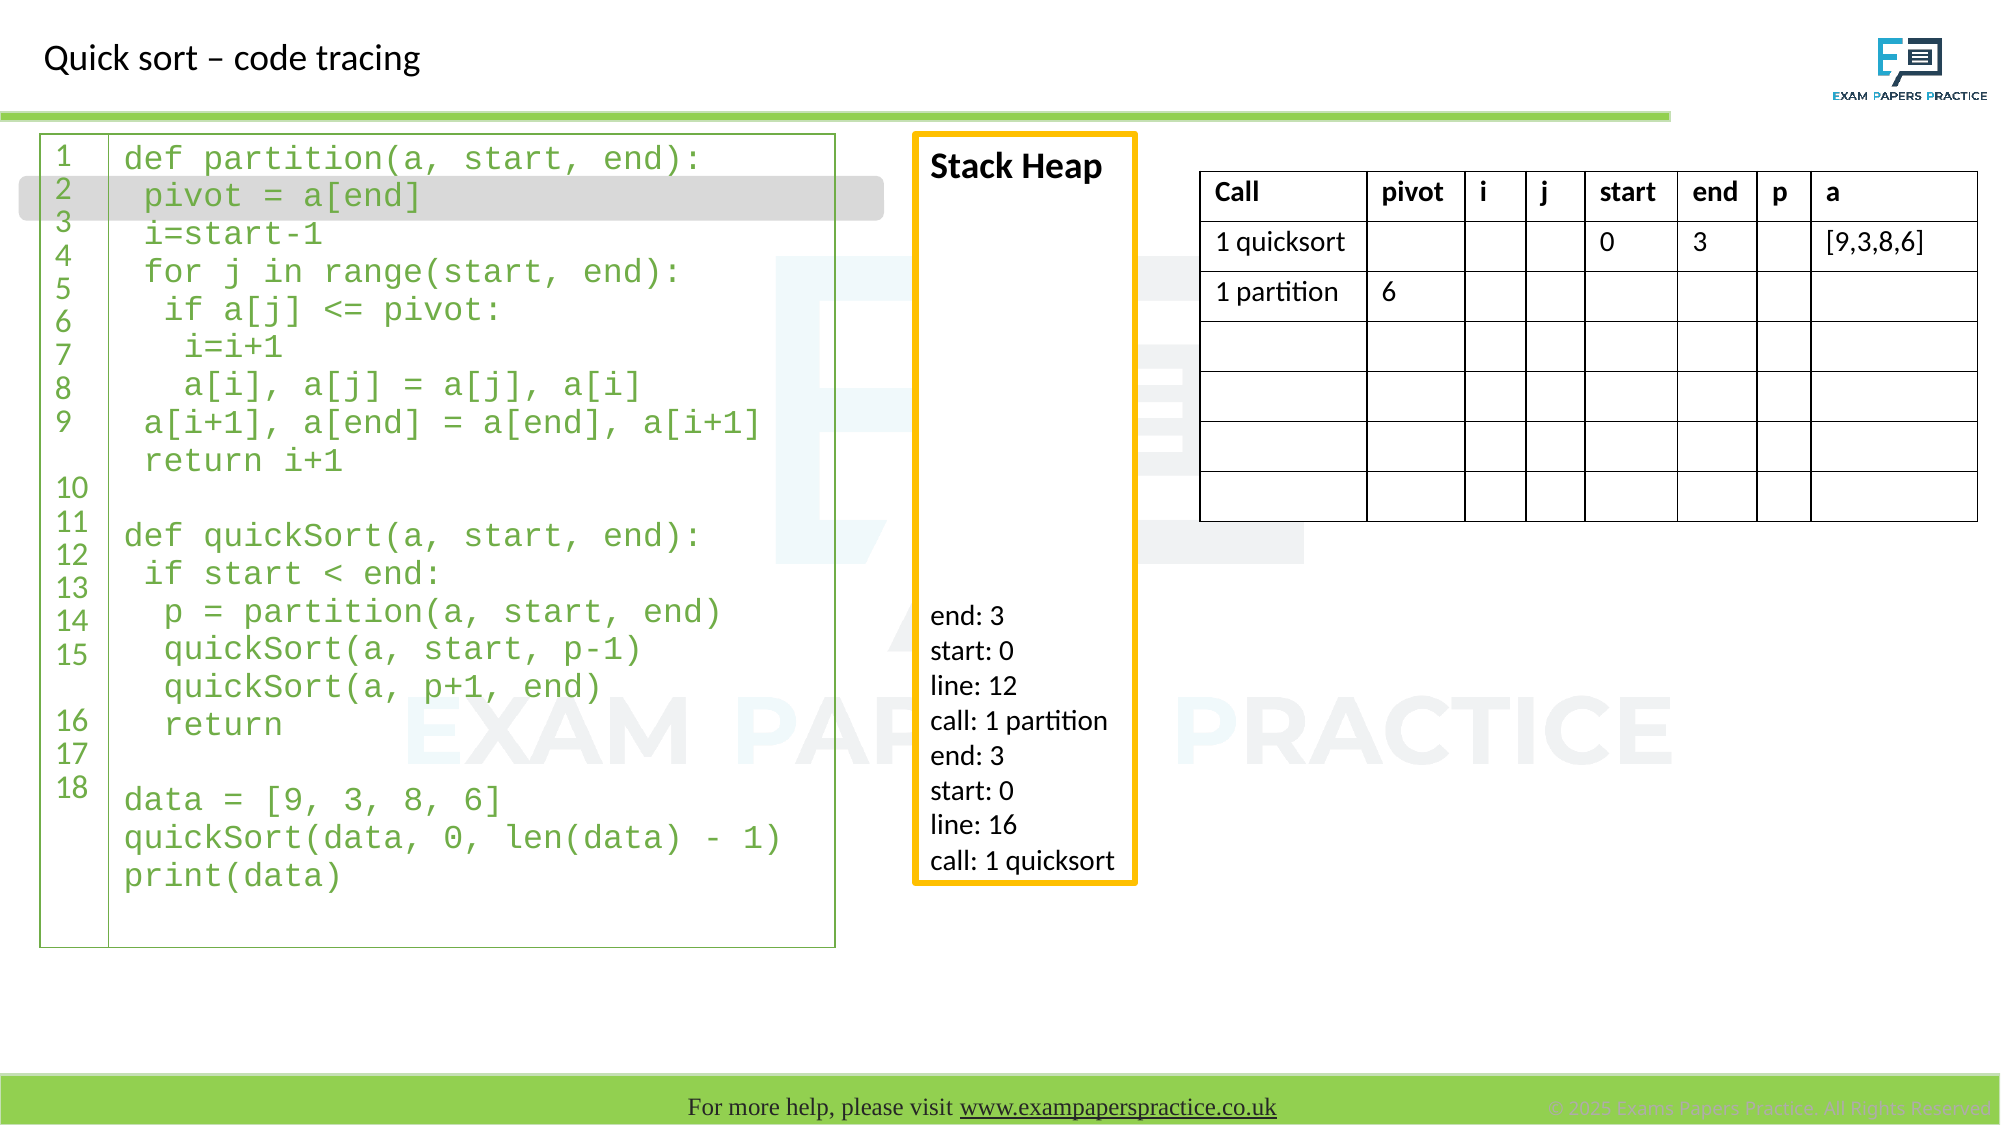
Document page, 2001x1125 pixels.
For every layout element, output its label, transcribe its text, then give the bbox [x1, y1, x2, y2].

table_header def partition(a, start, end): pivot = a[end] i=start-1 for j in range(start, end): if a[j] <= pivot: i=i+1 a[i], a[j] = a[j], a[i] a[i+1], a[end] = a[end], a[i+1] return i+1 def quickSort(a, start, end): if start < end: p = partition(a, start, end) quickSort(a, start, p-1) quickSort(a, p+1, end) return data = [9, 3, 8, 6] quickSort(data, 0, len(data) - 1) print(data) [109, 135, 834, 947]
table_cell [1678, 272, 1756, 321]
table_cell [1812, 322, 1977, 371]
table_cell 1 partition [1201, 272, 1366, 321]
table_cell [1201, 422, 1366, 471]
table_cell [1586, 322, 1677, 371]
table_cell [1527, 472, 1584, 521]
table_cell [1368, 222, 1464, 271]
table_cell 3 [1678, 222, 1756, 271]
text_box [18, 175, 39, 221]
table_header a [1812, 172, 1977, 221]
table_cell [1812, 472, 1977, 521]
text_box [836, 175, 885, 221]
table_cell [1758, 372, 1810, 421]
table_header 1 2 3 4 5 6 7 8 9 10 11 12 13 14 15 16 17 18 [41, 135, 108, 947]
table_cell [1466, 222, 1525, 271]
table_cell [1368, 372, 1464, 421]
table_cell [1758, 222, 1810, 271]
table_cell [9,3,8,6] [1812, 222, 1977, 271]
table_cell [1201, 472, 1366, 521]
table_cell [1368, 322, 1464, 371]
table_cell [1527, 422, 1584, 471]
table_cell [1678, 322, 1756, 371]
table_cell [1466, 322, 1525, 371]
table_cell [1527, 272, 1584, 321]
table_header pivot [1368, 172, 1464, 221]
table_header i [1466, 172, 1525, 221]
table_cell [1586, 272, 1677, 321]
table_header Call [1201, 172, 1366, 221]
table_cell [1758, 272, 1810, 321]
text_box Quick sort – code tracing [28, 25, 1072, 86]
table_cell [1586, 422, 1677, 471]
table_header p [1758, 172, 1810, 221]
table_cell [1758, 472, 1810, 521]
table_cell [1586, 472, 1677, 521]
table_cell [1527, 372, 1584, 421]
table_cell [1678, 372, 1756, 421]
table_cell [1368, 472, 1464, 521]
table_cell 6 [1368, 272, 1464, 321]
table_cell [1812, 272, 1977, 321]
table_cell [1527, 322, 1584, 371]
table_cell [1527, 222, 1584, 271]
table_cell [1812, 372, 1977, 421]
table_header end [1678, 172, 1756, 221]
table_cell [1466, 472, 1525, 521]
table_cell 1 quicksort [1201, 222, 1366, 271]
table_cell [1368, 422, 1464, 471]
table_cell [1466, 272, 1525, 321]
table_header start [1586, 172, 1677, 221]
table_cell [1201, 372, 1366, 421]
table_cell [1466, 372, 1525, 421]
table_cell 0 [1586, 222, 1677, 271]
table_cell [1678, 472, 1756, 521]
table_cell [1586, 372, 1677, 421]
table_cell [1758, 422, 1810, 471]
table_cell [1201, 322, 1366, 371]
table_cell [1758, 322, 1810, 371]
text_box Stack Heap end: 3 start: 0 line: 12 call: 1 partition end: 3 start: 0 line: 16 call: 1 quicksort [915, 133, 1135, 884]
table_cell [1678, 422, 1756, 471]
table_header j [1527, 172, 1584, 221]
table_cell [1466, 422, 1525, 471]
table_cell [1812, 422, 1977, 471]
